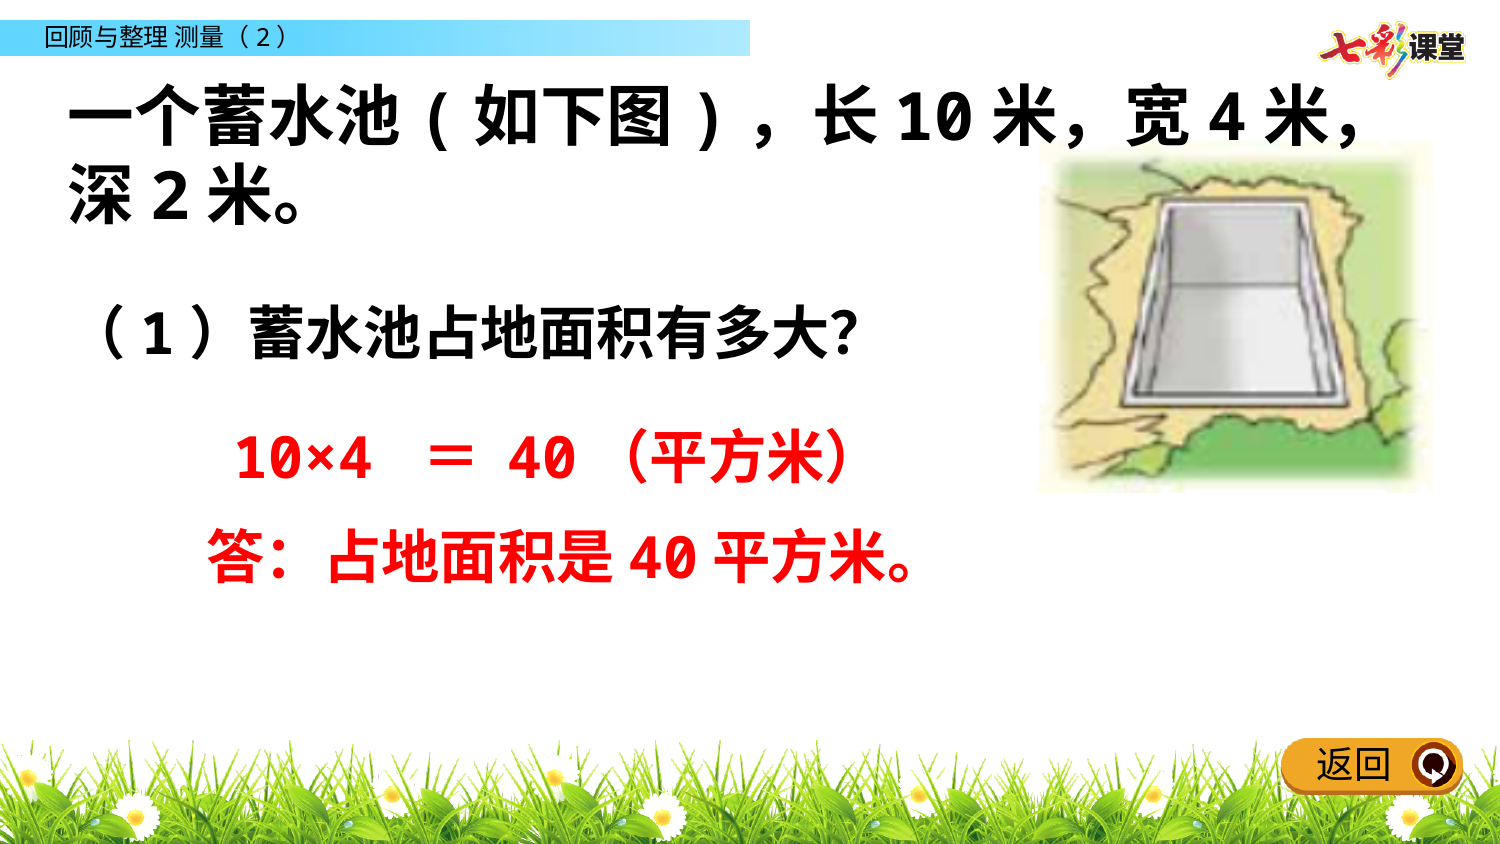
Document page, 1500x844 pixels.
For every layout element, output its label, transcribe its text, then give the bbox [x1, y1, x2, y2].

text_box （1）蓄水池占地面积有多大？ [53, 274, 923, 374]
picture [0, 740, 1500, 844]
text_box 答：占地面积是40平方米。 [192, 498, 987, 598]
text_box 一个蓄水池(如下图)，长10米，宽4米，深2米。 [53, 66, 1447, 241]
text_box 10×4 ＝ 40（平方米） [218, 412, 962, 498]
picture [997, 127, 1464, 493]
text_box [1281, 733, 1464, 795]
picture [1316, 20, 1468, 80]
